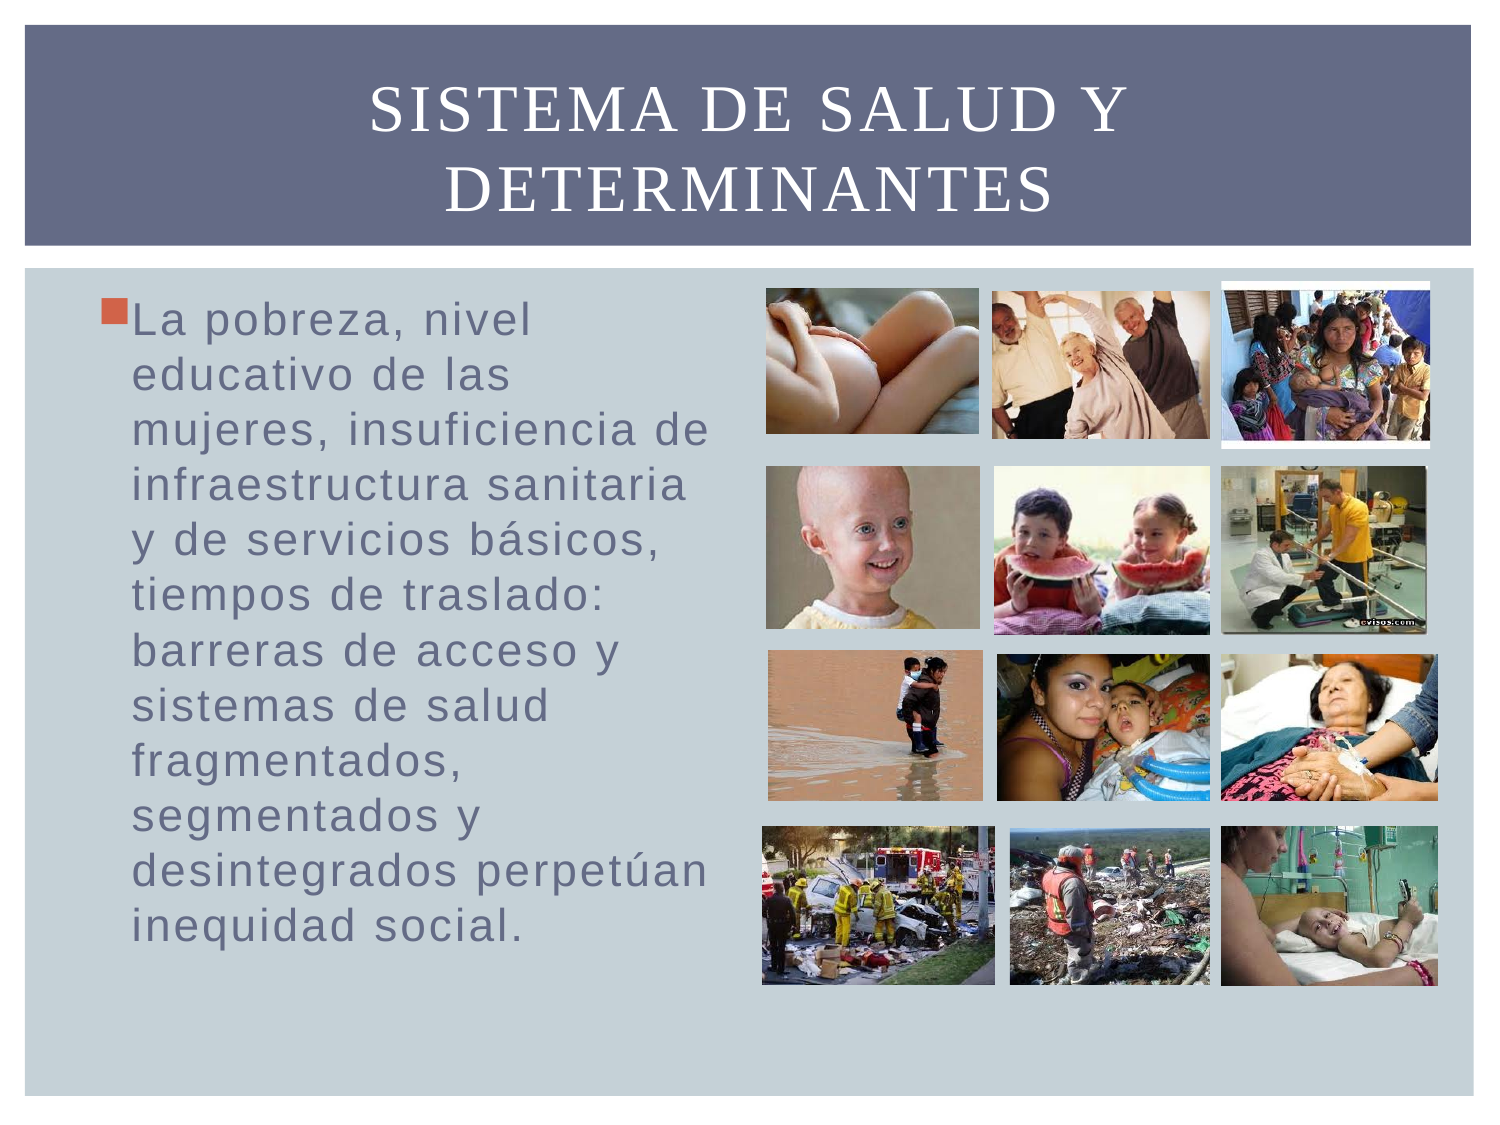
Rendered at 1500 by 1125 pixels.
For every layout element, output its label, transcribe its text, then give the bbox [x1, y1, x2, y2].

title Sistema de salud y determinantes [62, 58, 1438, 232]
list La pobreza, nivel educativo de las mujeres, insuficiencia de infraestructura sanitaria y de servicios básicos, tiempos de traslado: barreras de acceso y sistemas de salud fragmentados, segmentados y desintegrados perpetúan inequidad social. [75, 281, 738, 1005]
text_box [762, 281, 1438, 986]
